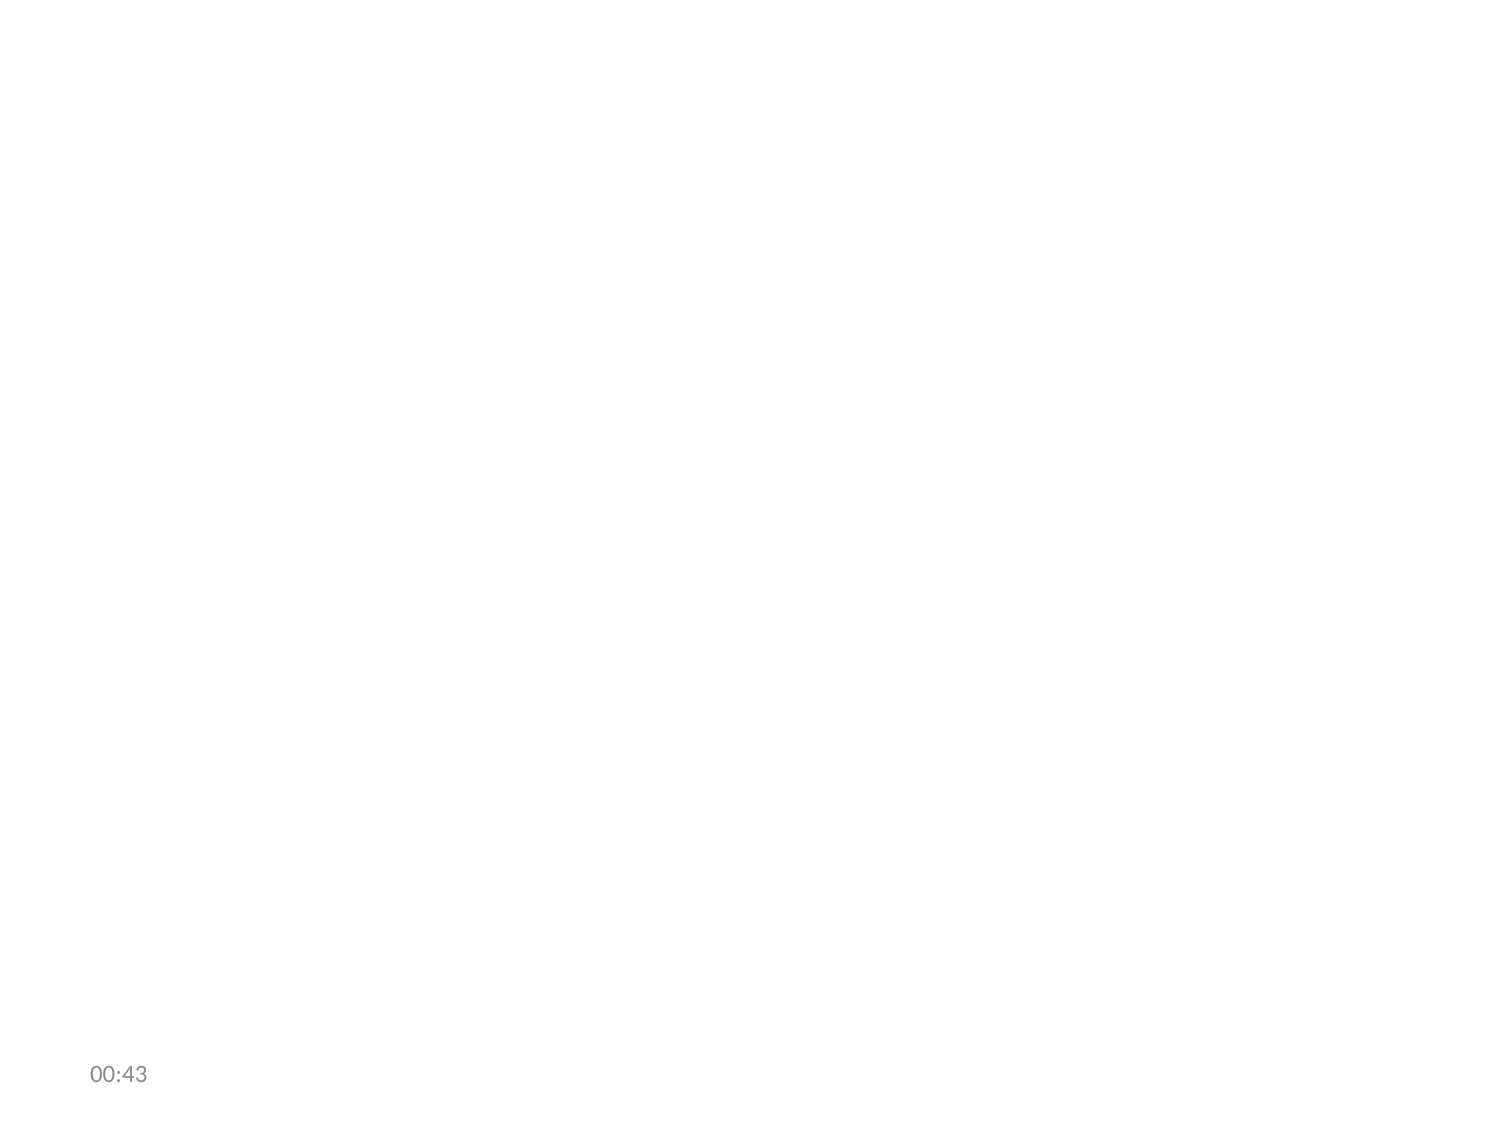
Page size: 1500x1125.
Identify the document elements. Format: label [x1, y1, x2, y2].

slide_number [75, 1042, 425, 1103]
